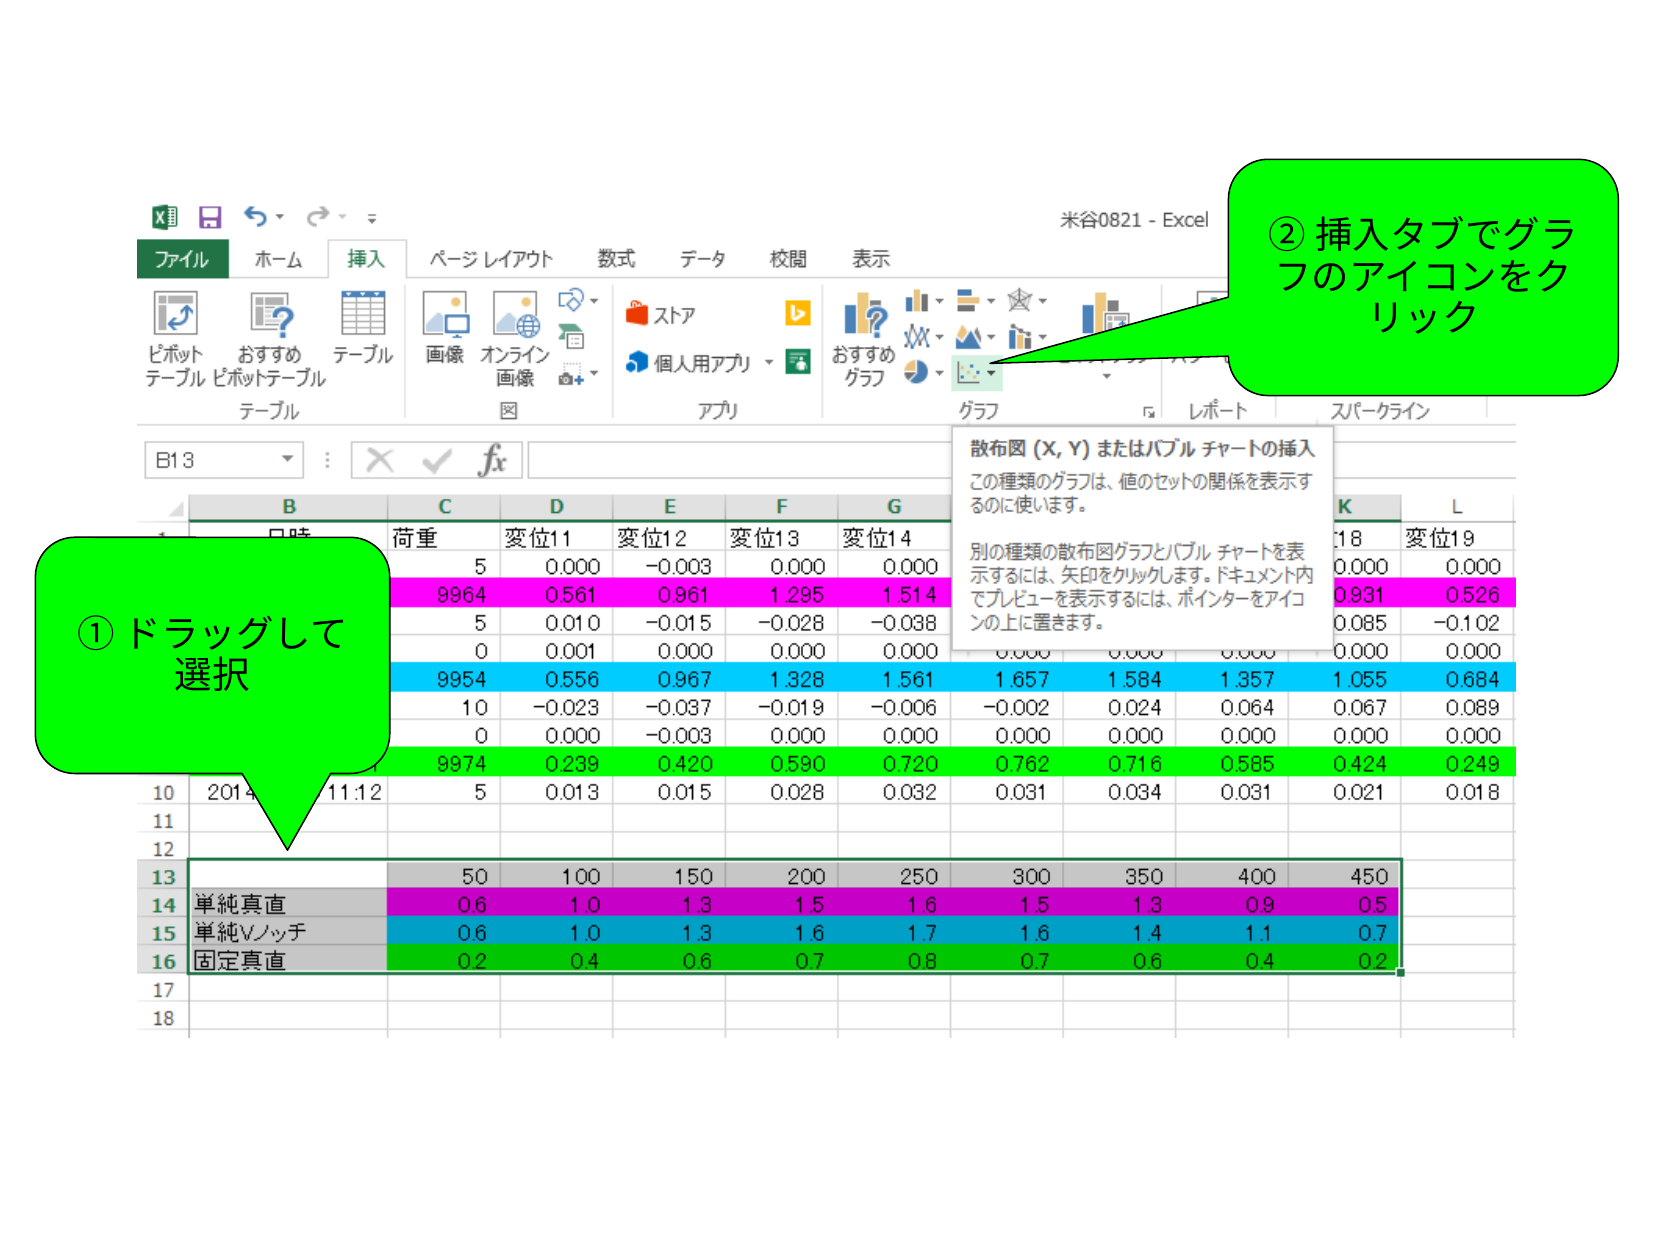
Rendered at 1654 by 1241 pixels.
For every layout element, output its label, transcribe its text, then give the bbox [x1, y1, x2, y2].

picture [137, 202, 1517, 1038]
text_box ②挿入タブでグラフのアイコンをクリック [1228, 159, 1619, 396]
text_box ①ドラッグして選択 [35, 537, 132, 774]
